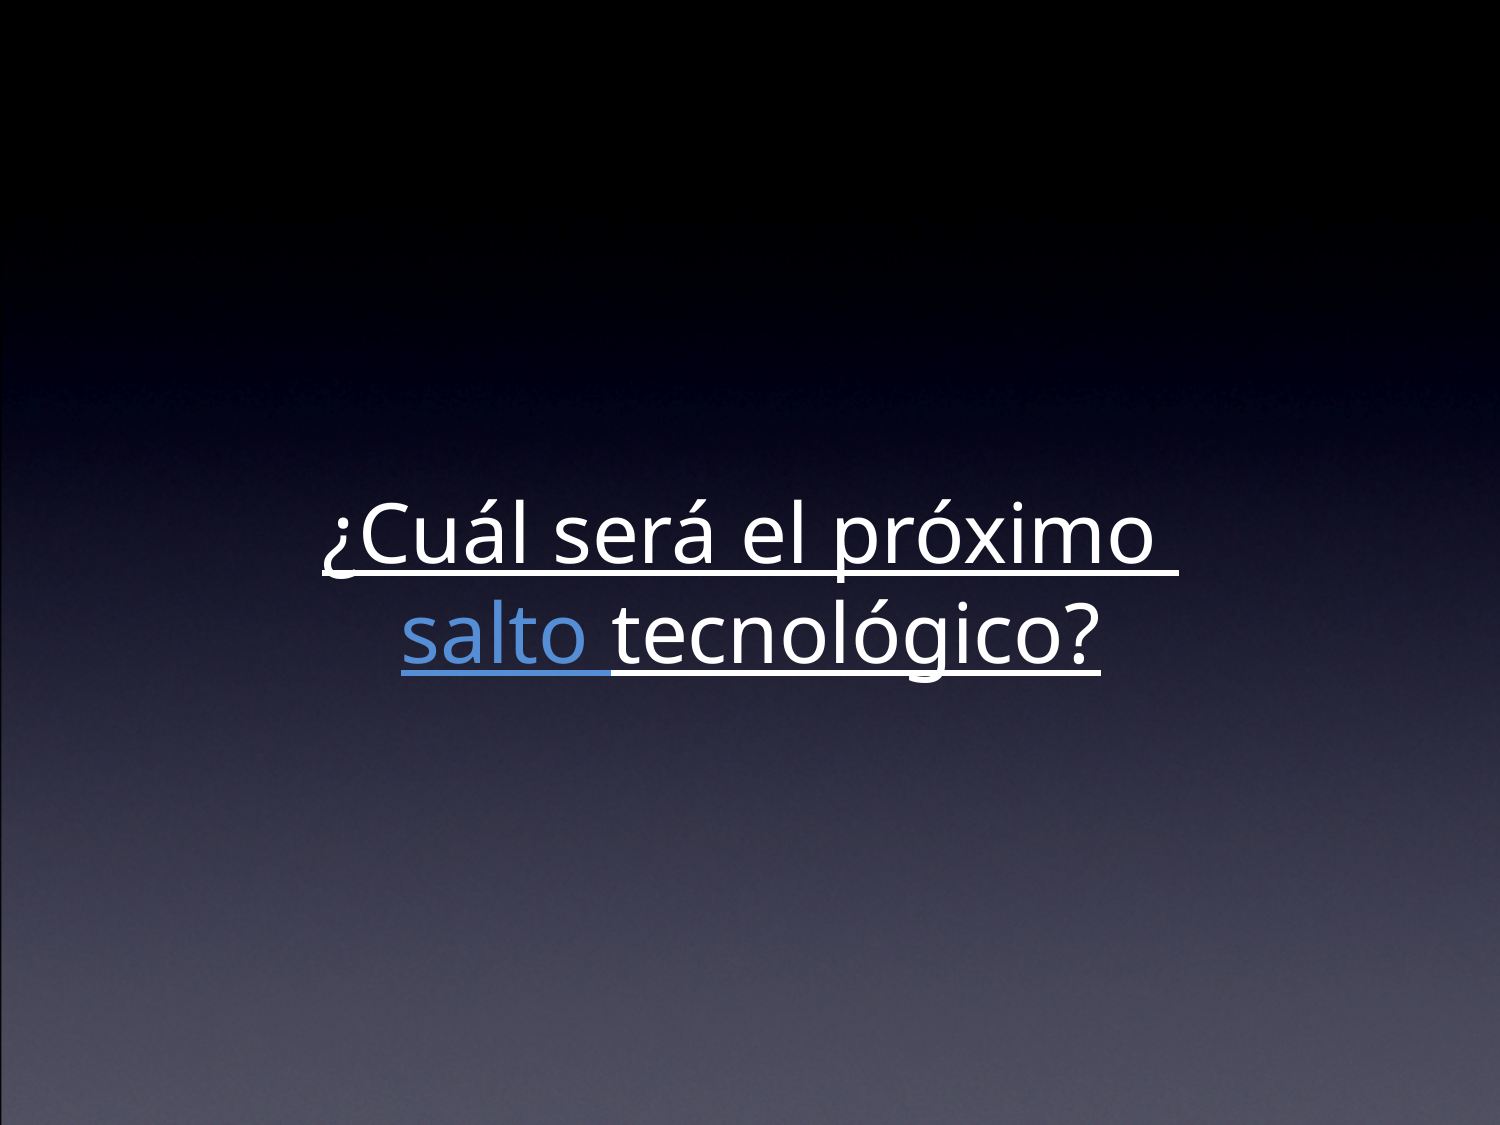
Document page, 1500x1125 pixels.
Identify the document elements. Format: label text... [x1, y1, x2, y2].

text_box ¿Cuál será el próximo salto tecnológico? [383, 444, 1118, 716]
picture [0, 0, 1500, 1125]
